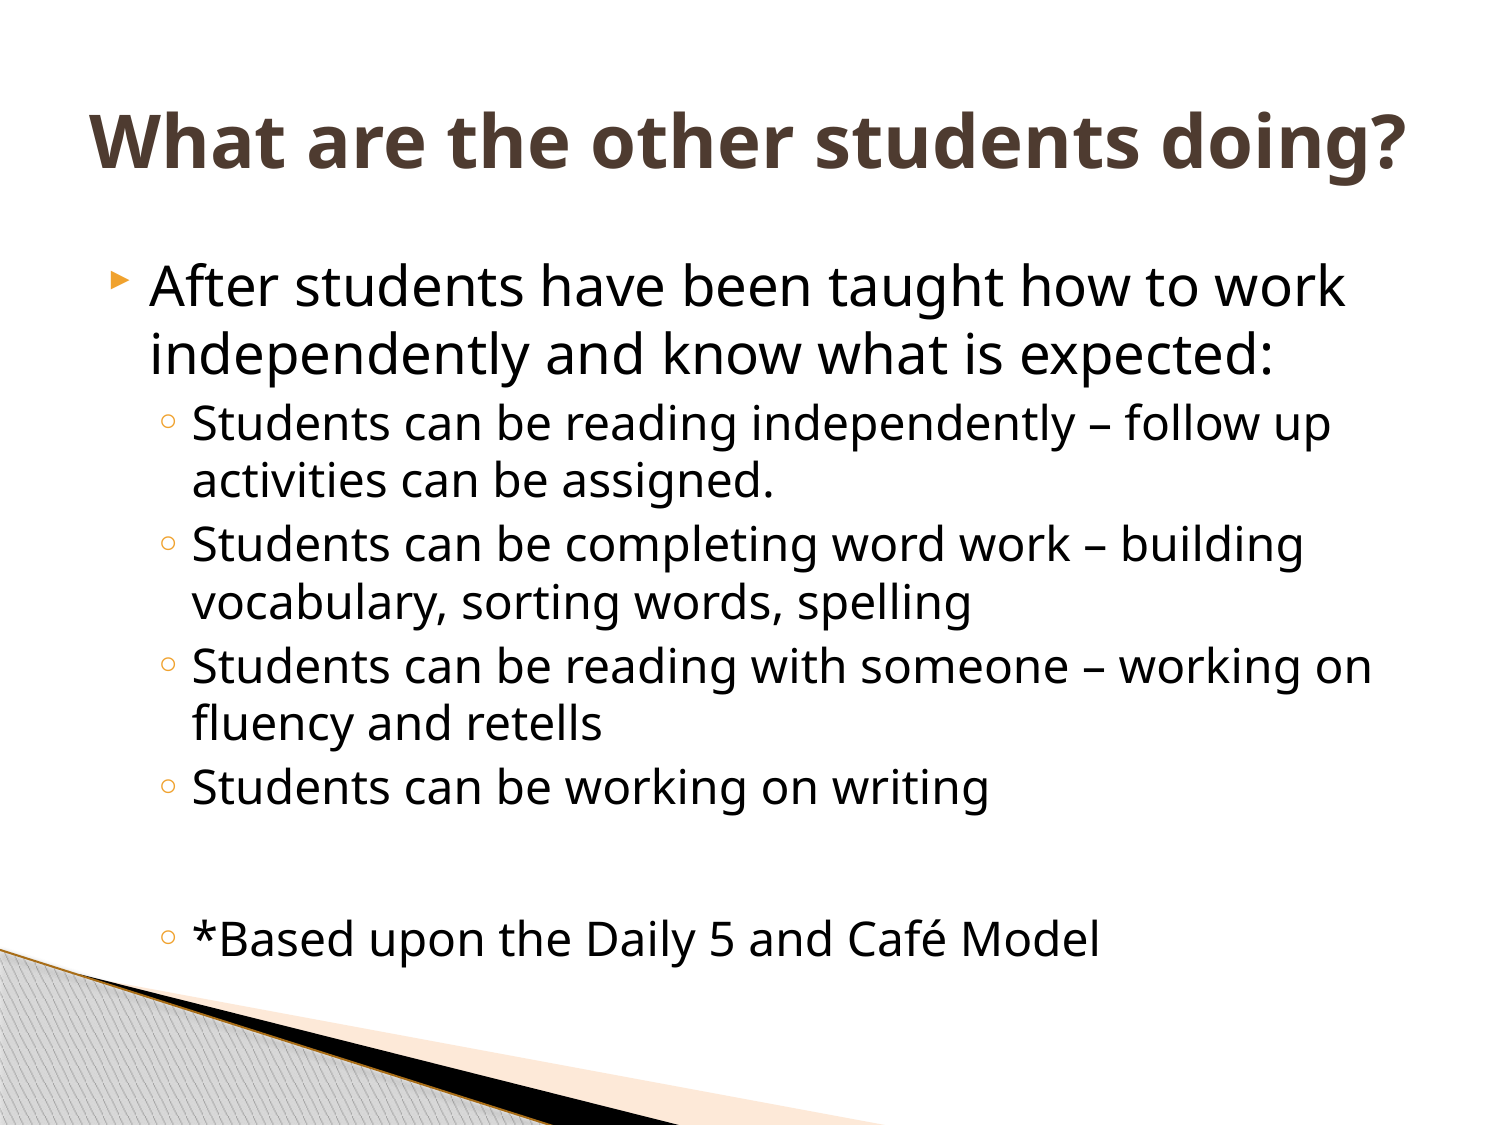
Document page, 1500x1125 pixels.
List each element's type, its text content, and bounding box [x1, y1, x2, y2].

title What are the other students doing? [75, 45, 1425, 233]
list After students have been taught how to work independently and know what is expected: Students can be reading independently – follow up activities can be assigned. Students can be completing word work – building vocabulary, sorting words, spelling Students can be reading with someone – working on fluency and retells Students can be working on writing *Based upon the Daily 5 and Café Model [75, 243, 1425, 986]
